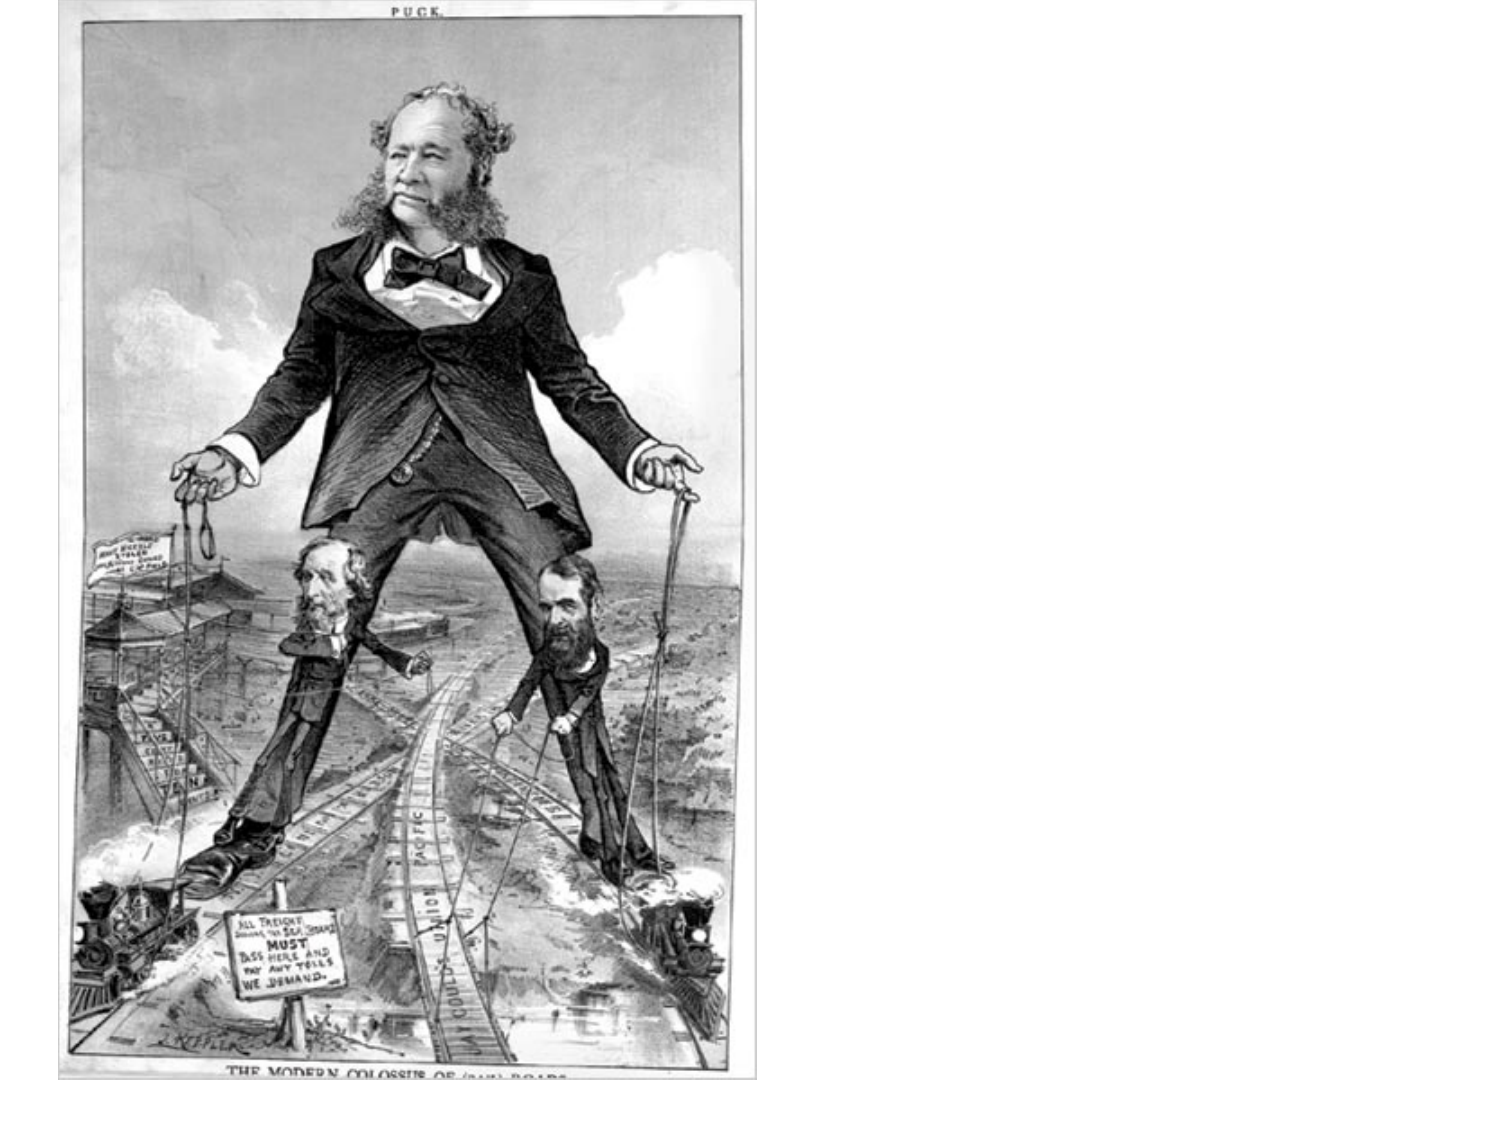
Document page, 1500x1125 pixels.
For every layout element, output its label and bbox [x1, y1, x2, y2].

picture [58, 0, 757, 1081]
